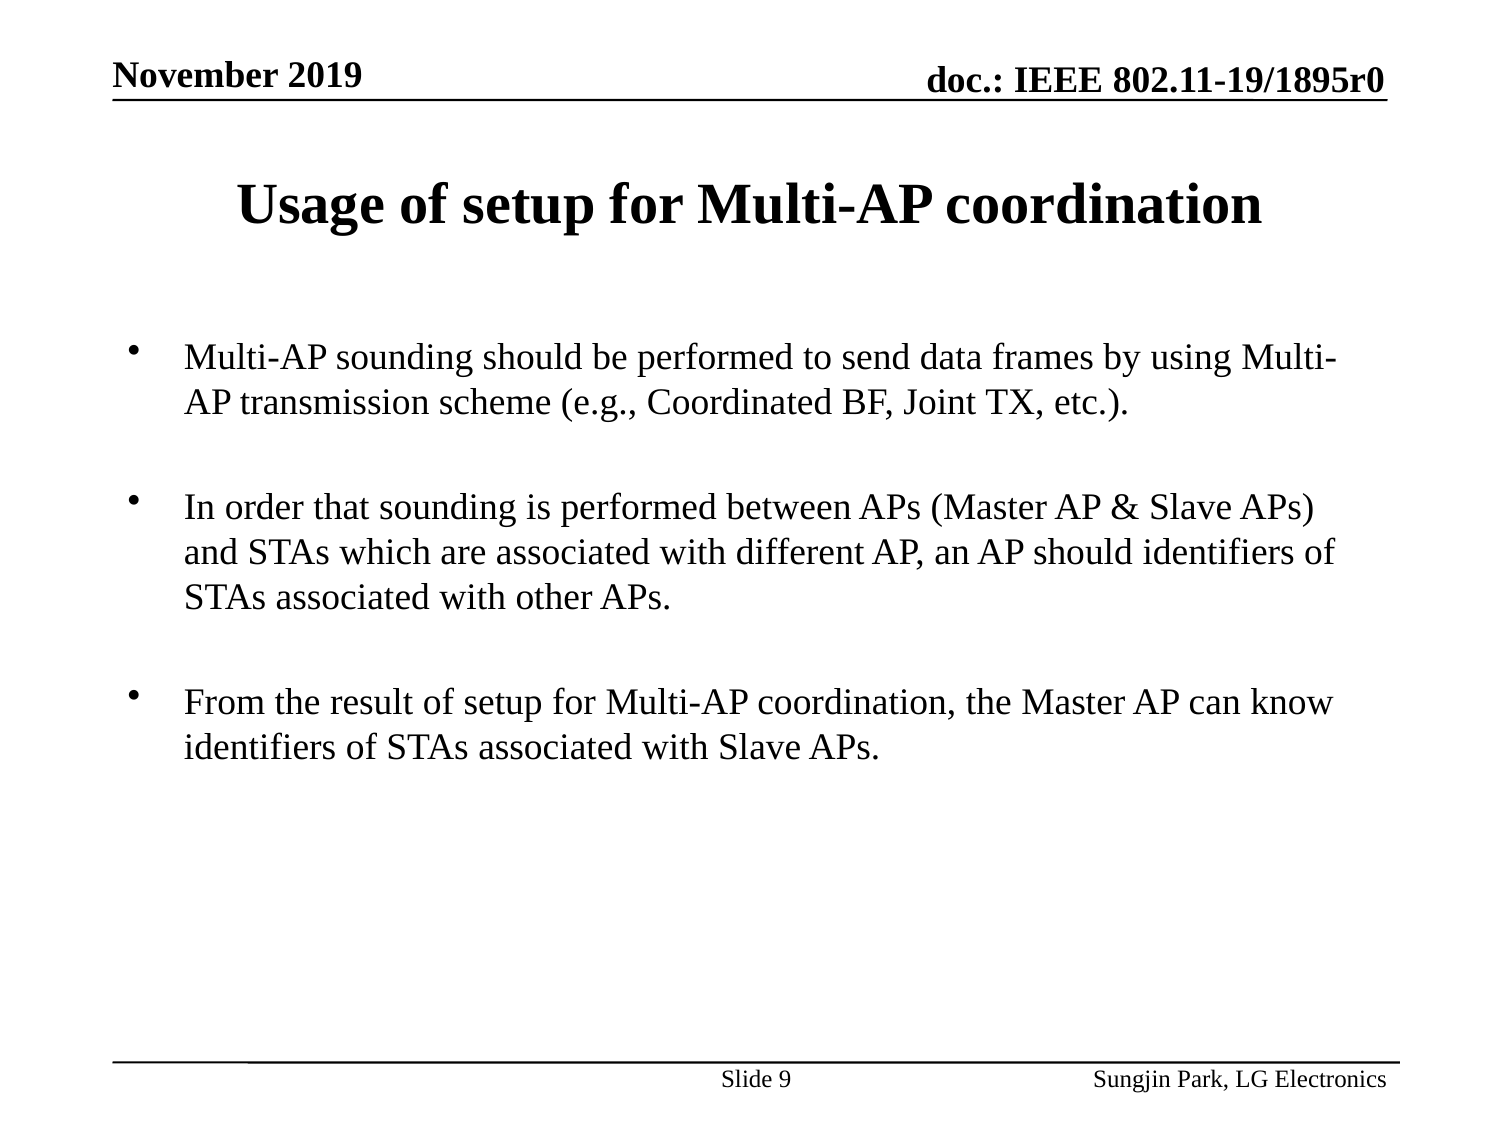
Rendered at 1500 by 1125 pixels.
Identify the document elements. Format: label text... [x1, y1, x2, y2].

list Multi-AP sounding should be performed to send data frames by using Multi-AP transmission scheme (e.g., Coordinated BF, Joint TX, etc.). In order that sounding is performed between APs (Master AP & Slave APs) and STAs which are associated with different AP, an AP should identifiers of STAs associated with other APs. From the result of setup for Multi-AP coordination, the Master AP can know identifiers of STAs associated with Slave APs. [112, 324, 1388, 1063]
slide_number Slide 9 [712, 1061, 800, 1093]
title Usage of setup for Multi-AP coordination [112, 112, 1388, 288]
